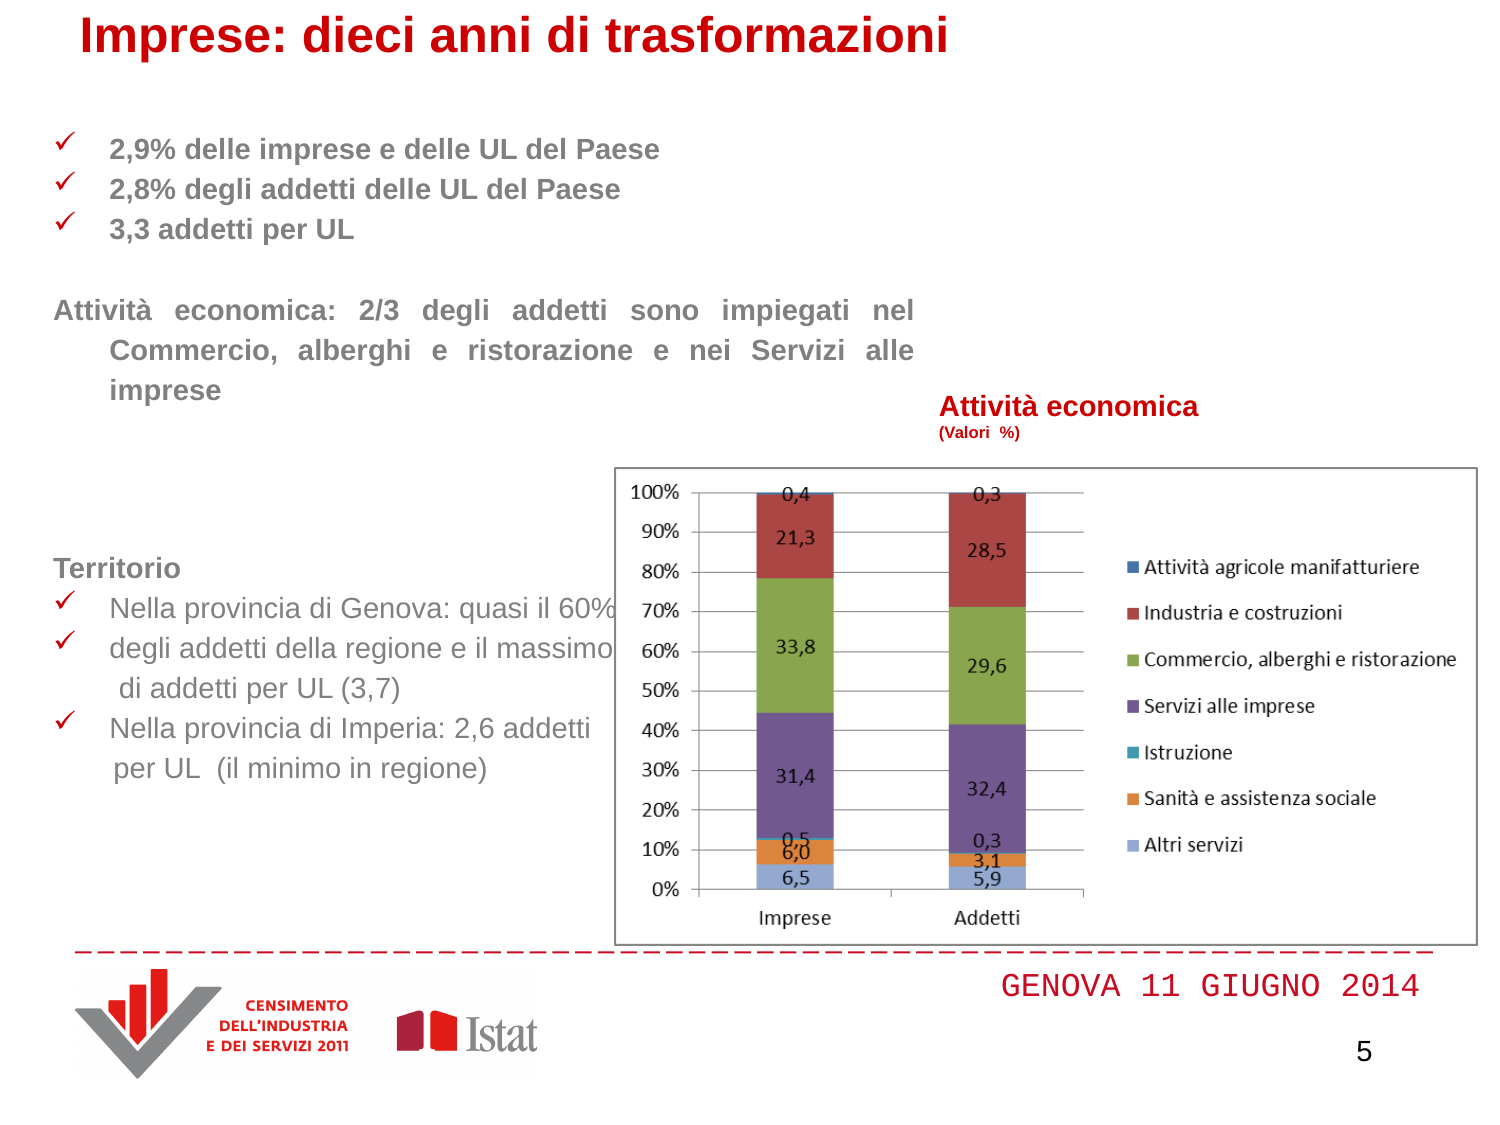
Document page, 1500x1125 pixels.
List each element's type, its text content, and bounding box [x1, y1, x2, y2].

text_box Attività economica (Valori %) [938, 385, 1365, 445]
picture [75, 969, 538, 1082]
slide_number 5 [1074, 1025, 1388, 1100]
text_box Imprese: dieci anni di trasformazioni [64, 0, 1164, 71]
picture [613, 467, 1478, 946]
text_box 2,9% delle imprese e delle UL del Paese 2,8% degli addetti delle UL del Paese 3,3 addetti per UL Attività economica: 2/3 degli addetti sono impiegati nel Commercio, alberghi e ristorazione e nei Servizi alle imprese Territorio Nella provincia di Genova: quasi il 60% degli addetti della regione e il massimo di addetti per UL (3,7) Nella provincia di Imperia: 2,6 addetti per UL (il minimo in regione) [53, 89, 916, 894]
